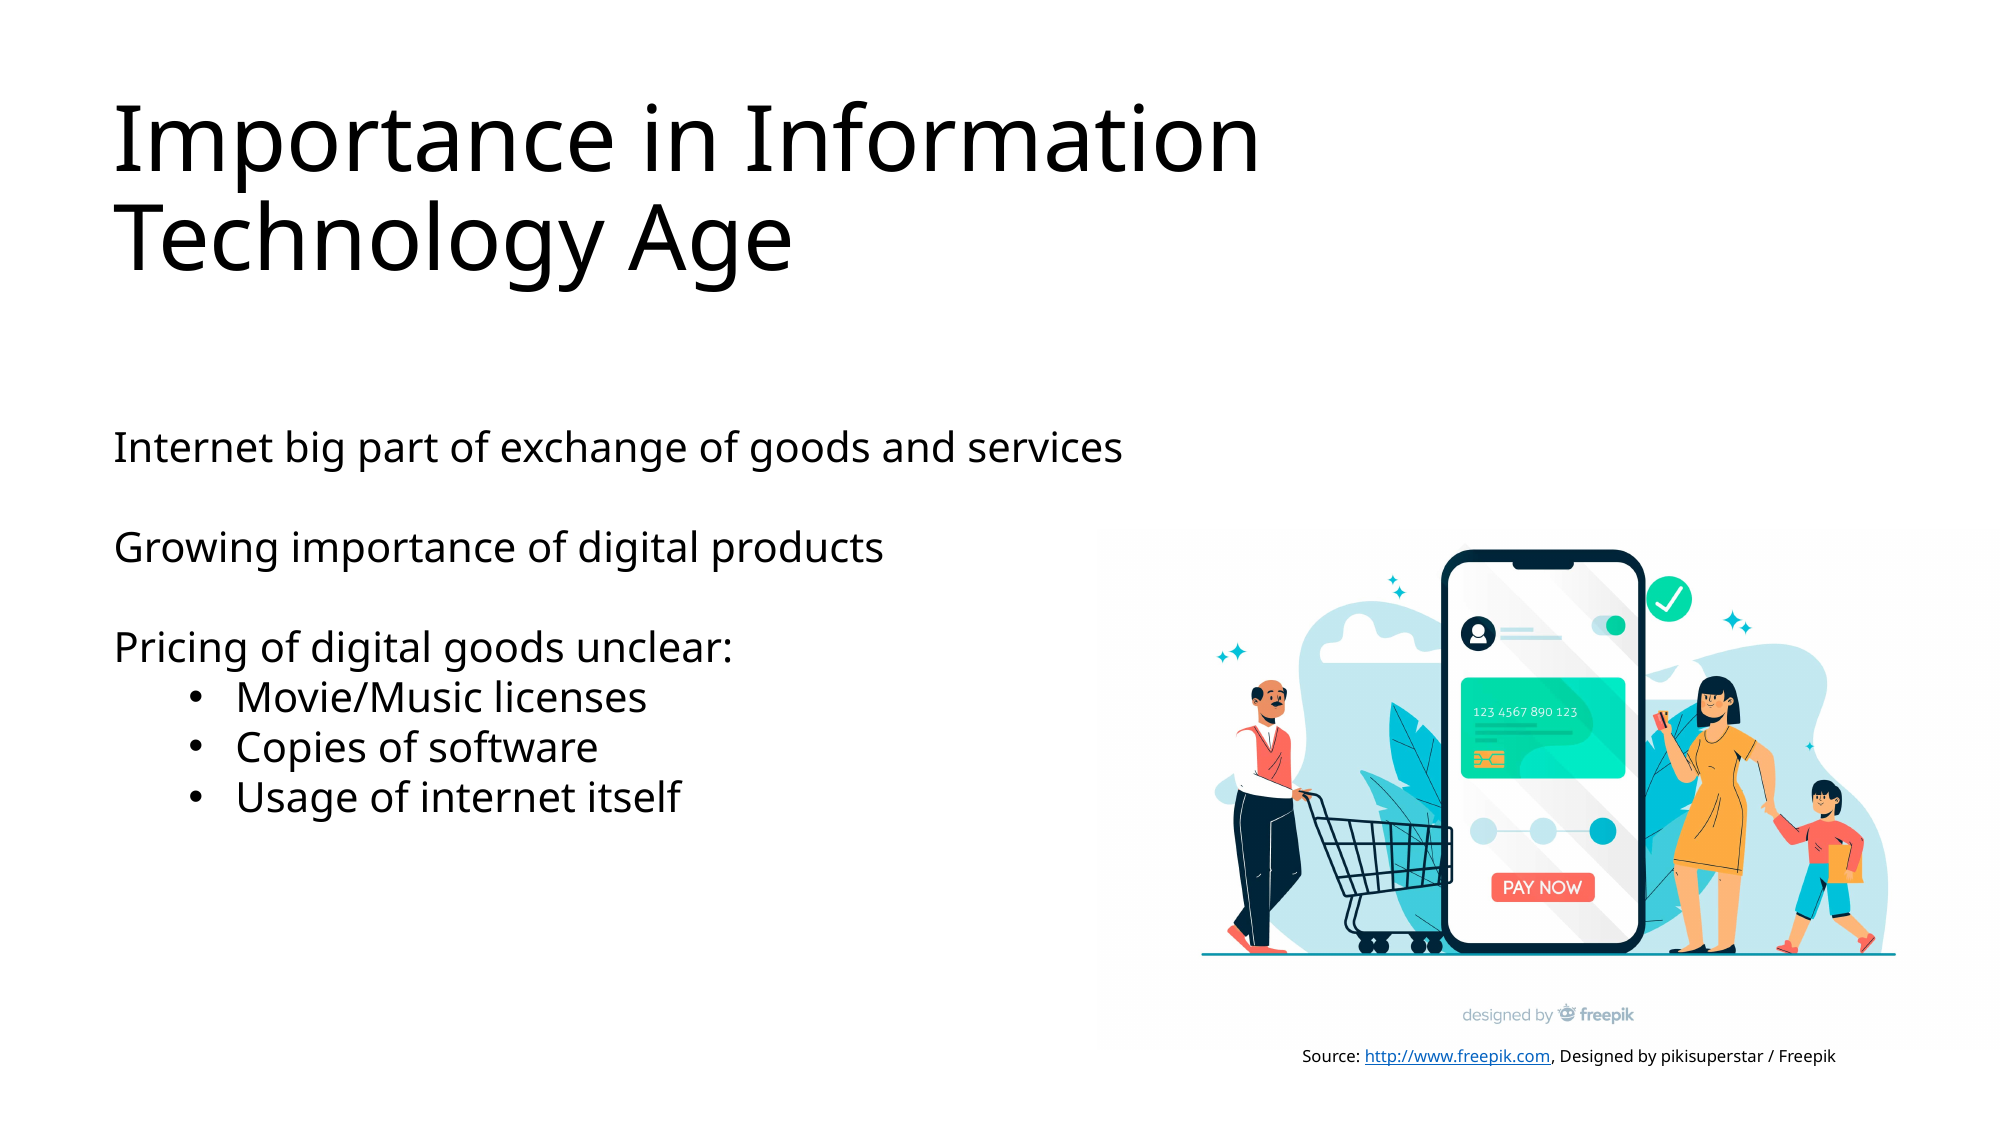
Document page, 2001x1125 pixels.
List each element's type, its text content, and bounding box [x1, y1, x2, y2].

text_box Internet big part of exchange of goods and services Growing importance of digital products Pricing of digital goods unclear: Movie/Music licenses Copies of software Usage of internet itself [98, 413, 1421, 929]
text_box Source: http://www.freepik.com, Designed by pikisuperstar / Freepik [1287, 1050, 1982, 1077]
picture [1097, 529, 2000, 1050]
title Importance in Information Technology Age [98, 75, 1288, 309]
